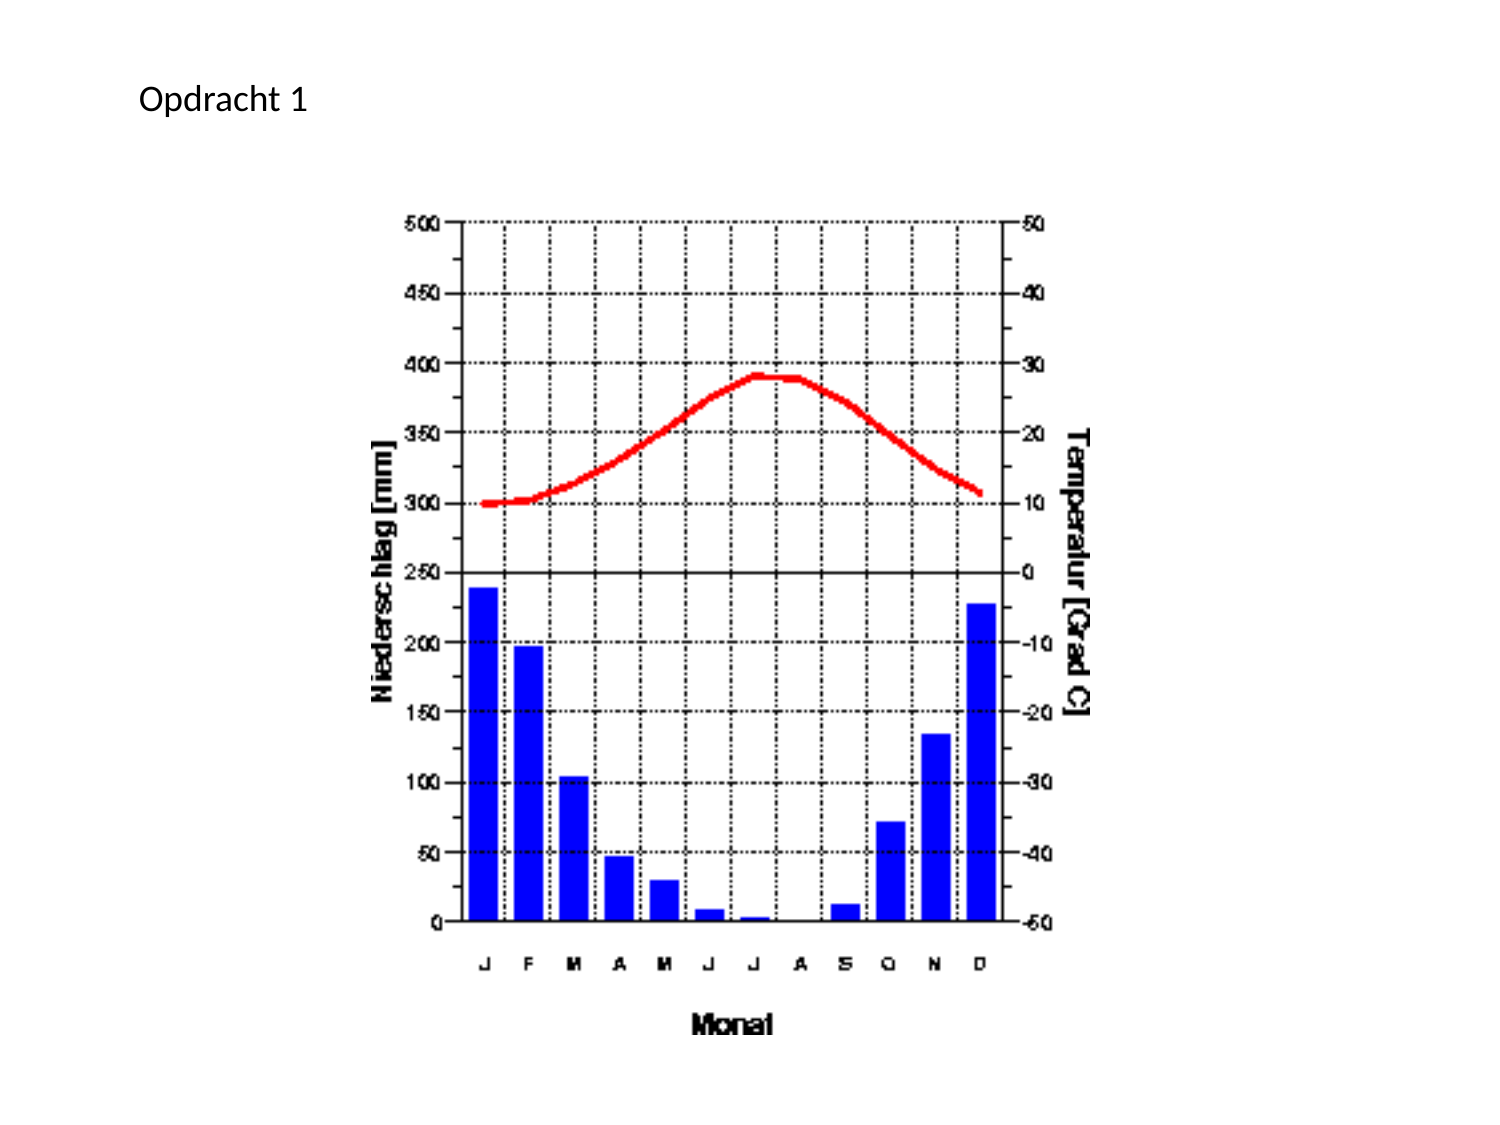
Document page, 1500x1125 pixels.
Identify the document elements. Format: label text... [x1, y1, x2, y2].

picture [371, 30, 1090, 1036]
text_box Opdracht 1 [123, 66, 366, 127]
